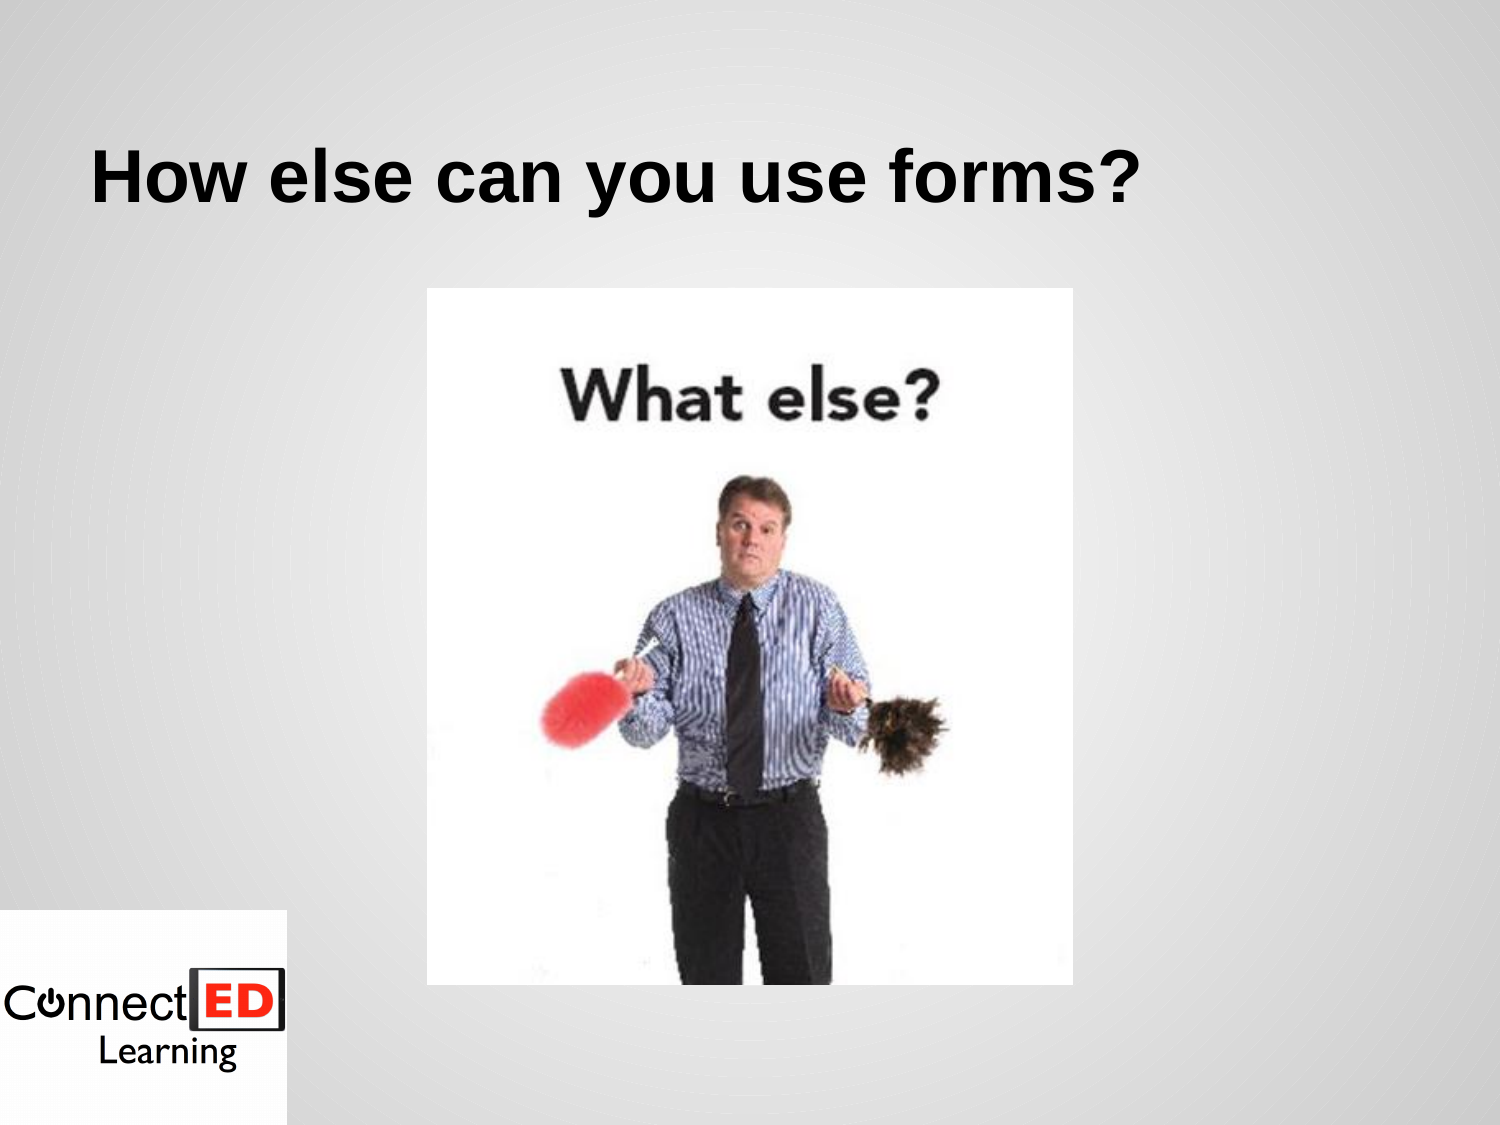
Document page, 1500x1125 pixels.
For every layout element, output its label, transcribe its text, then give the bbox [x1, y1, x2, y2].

title How else can you use forms? [75, 45, 1425, 233]
picture [426, 287, 1073, 986]
picture [0, 910, 287, 1125]
